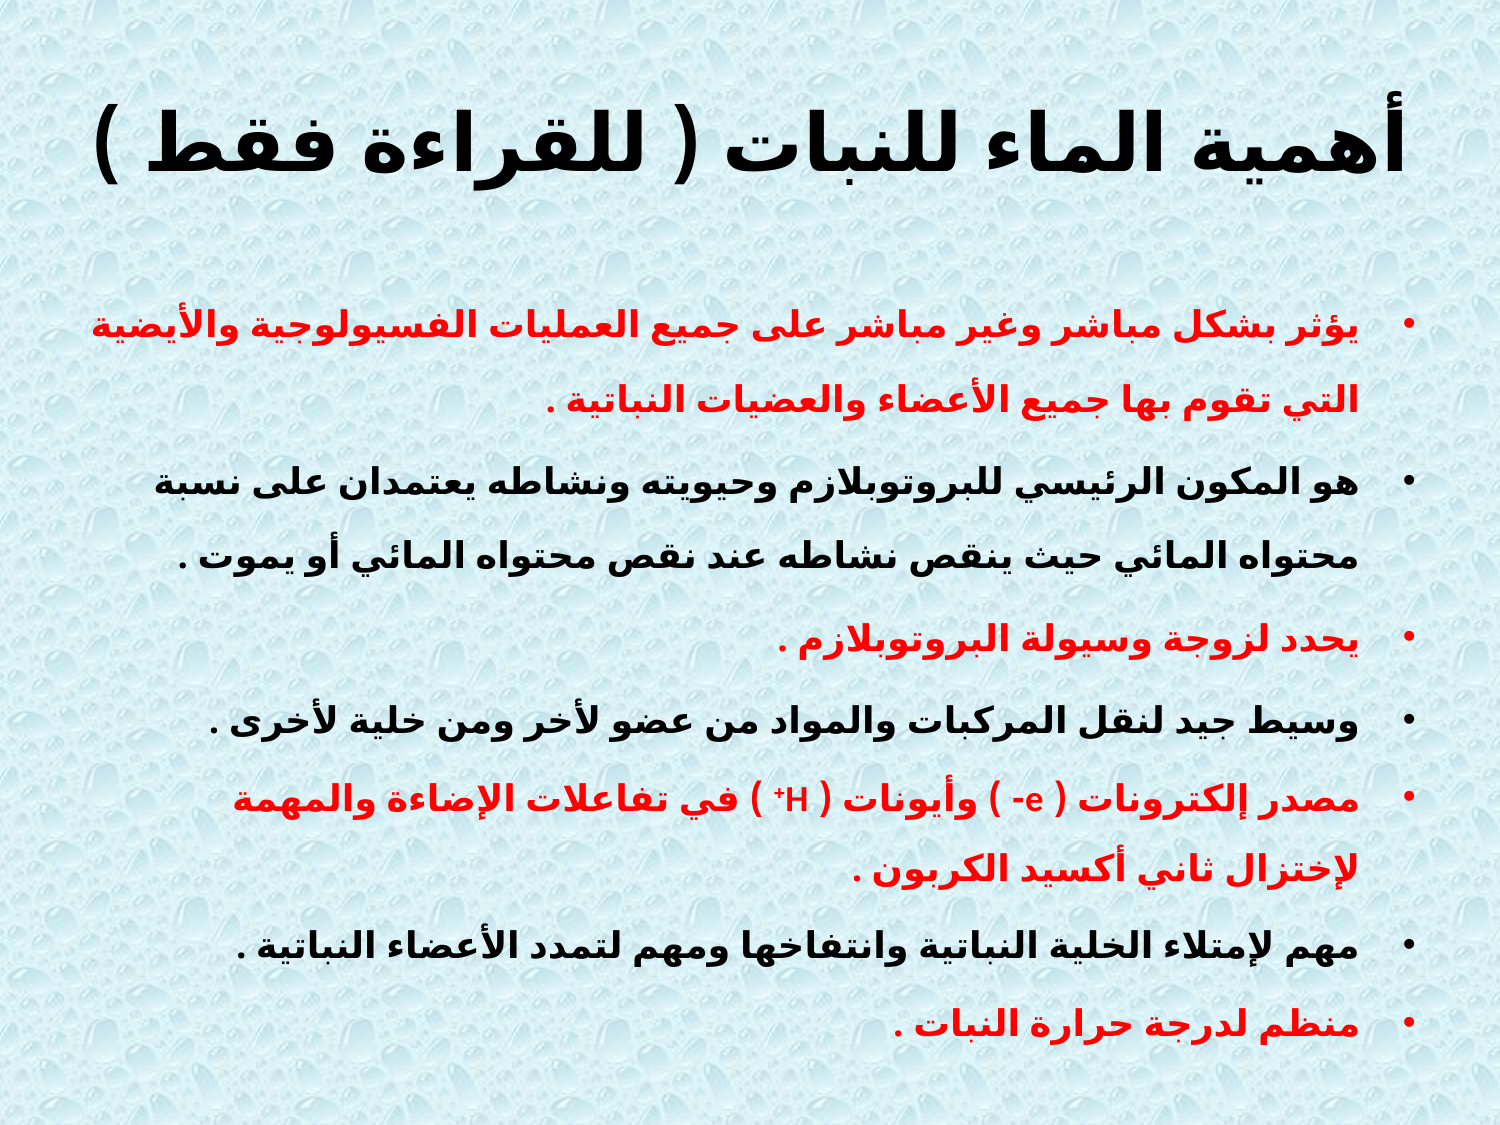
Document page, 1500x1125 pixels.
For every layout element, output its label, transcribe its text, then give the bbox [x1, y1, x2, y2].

title أهمية الماء للنبات ( للقراءة فقط ) [75, 45, 1425, 233]
list يؤثر بشكل مباشر وغير مباشر على جميع العمليات الفسيولوجية والأيضية التي تقوم بها جميع الأعضاء والعضيات النباتية . هو المكون الرئيسي للبروتوبلازم وحيويته ونشاطه يعتمدان على نسبة محتواه المائي حيث ينقص نشاطه عند نقص محتواه المائي أو يموت . يحدد لزوجة وسيولة البروتوبلازم . وسيط جيد لنقل المركبات والمواد من عضو لأخر ومن خلية لأخرى . مصدر إلكترونات ( e- ) وأيونات ( H+ ) في تفاعلات الإضاءة والمهمة لإختزال ثاني أكسيد الكربون . مهم لإمتلاء الخلية النباتية وانتفاخها ومهم لتمدد الأعضاء النباتية . منظم لدرجة حرارة النبات . [75, 262, 1425, 1079]
